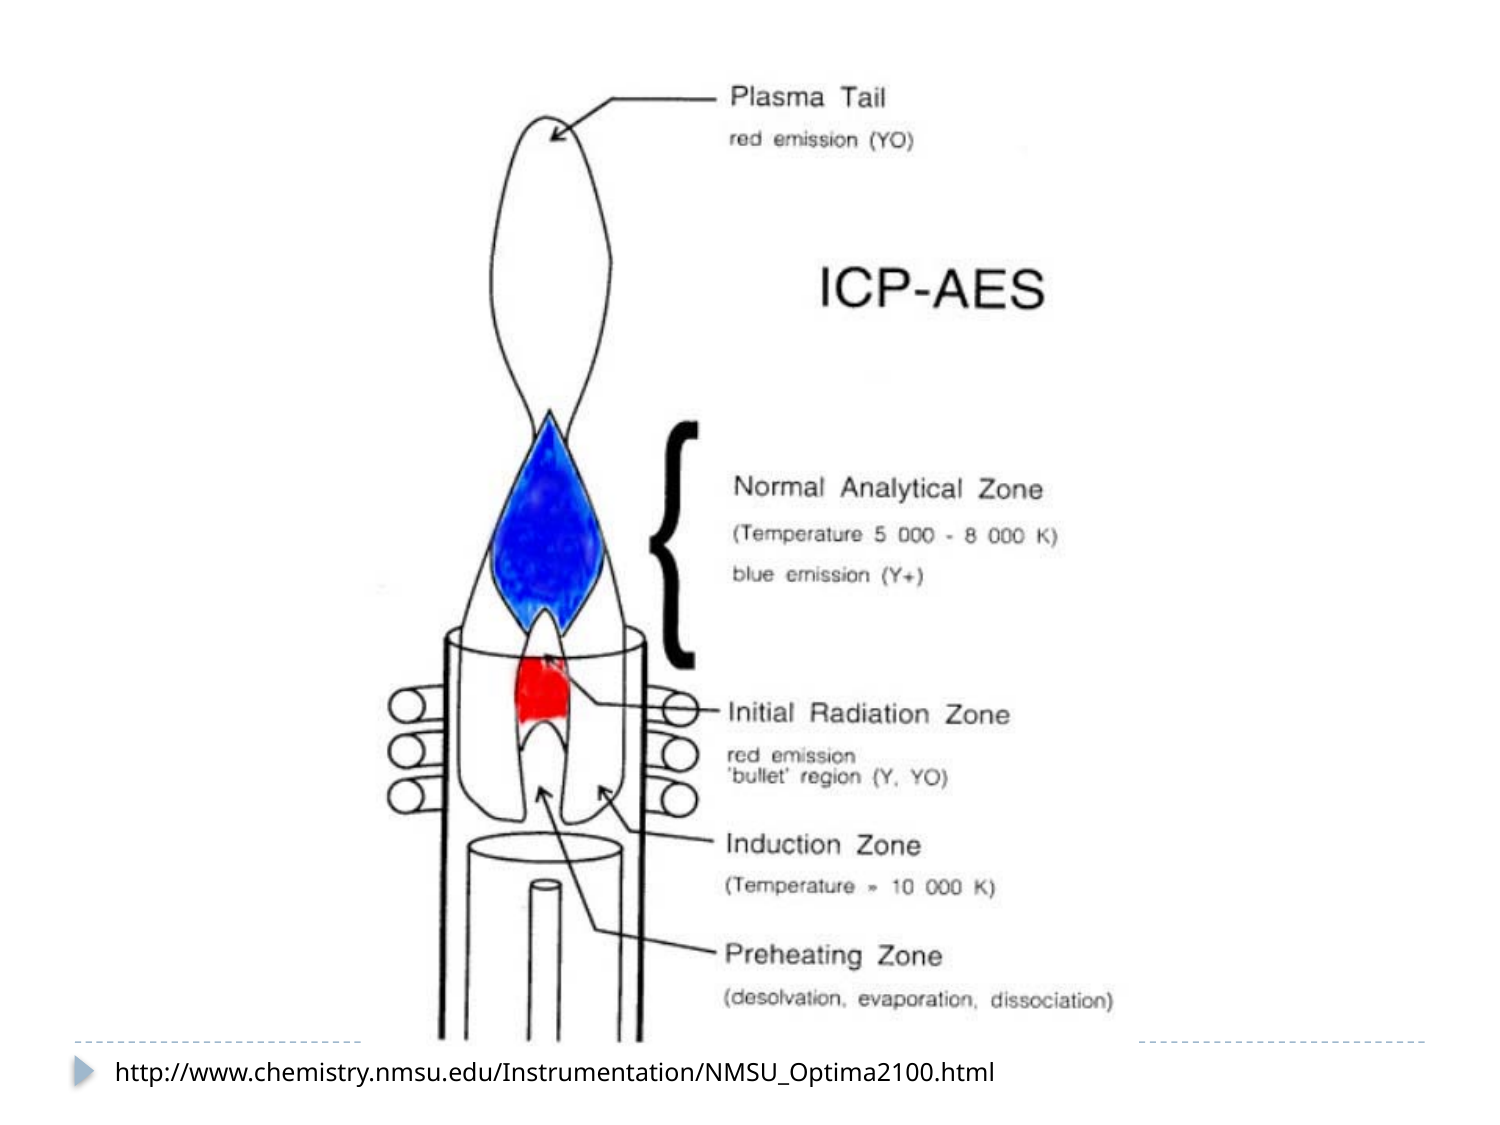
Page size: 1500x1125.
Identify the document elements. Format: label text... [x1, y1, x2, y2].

picture [364, 45, 1136, 1080]
text_box http://www.chemistry.nmsu.edu/Instrumentation/NMSU_Optima2100.html [100, 1048, 1412, 1094]
